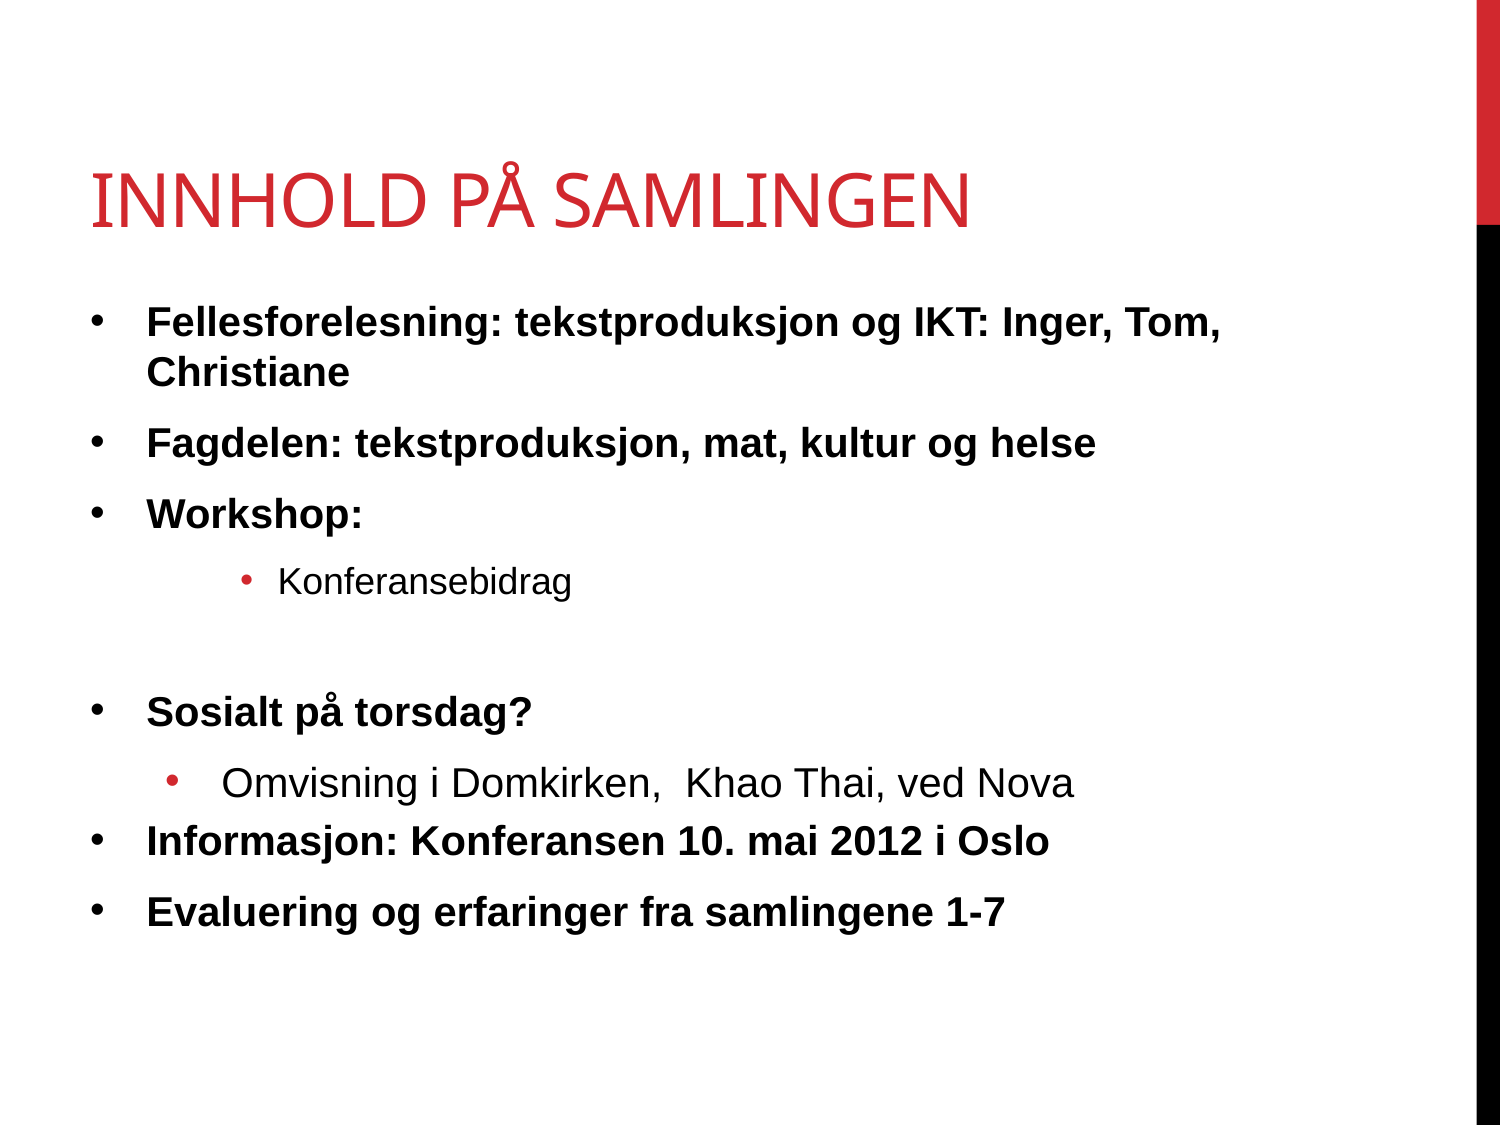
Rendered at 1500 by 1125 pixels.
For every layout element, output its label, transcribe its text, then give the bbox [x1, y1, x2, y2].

title Innhold på samlingen [75, 25, 1025, 250]
list Fellesforelesning: tekstproduksjon og IKT: Inger, Tom, Christiane Fagdelen: tekstproduksjon, mat, kultur og helse Workshop: Konferansebidrag Sosialt på torsdag? Omvisning i Domkirken, Khao Thai, ved Nova Informasjon: Konferansen 10. mai 2012 i Oslo Evaluering og erfaringer fra samlingene 1-7 [75, 287, 1325, 1005]
